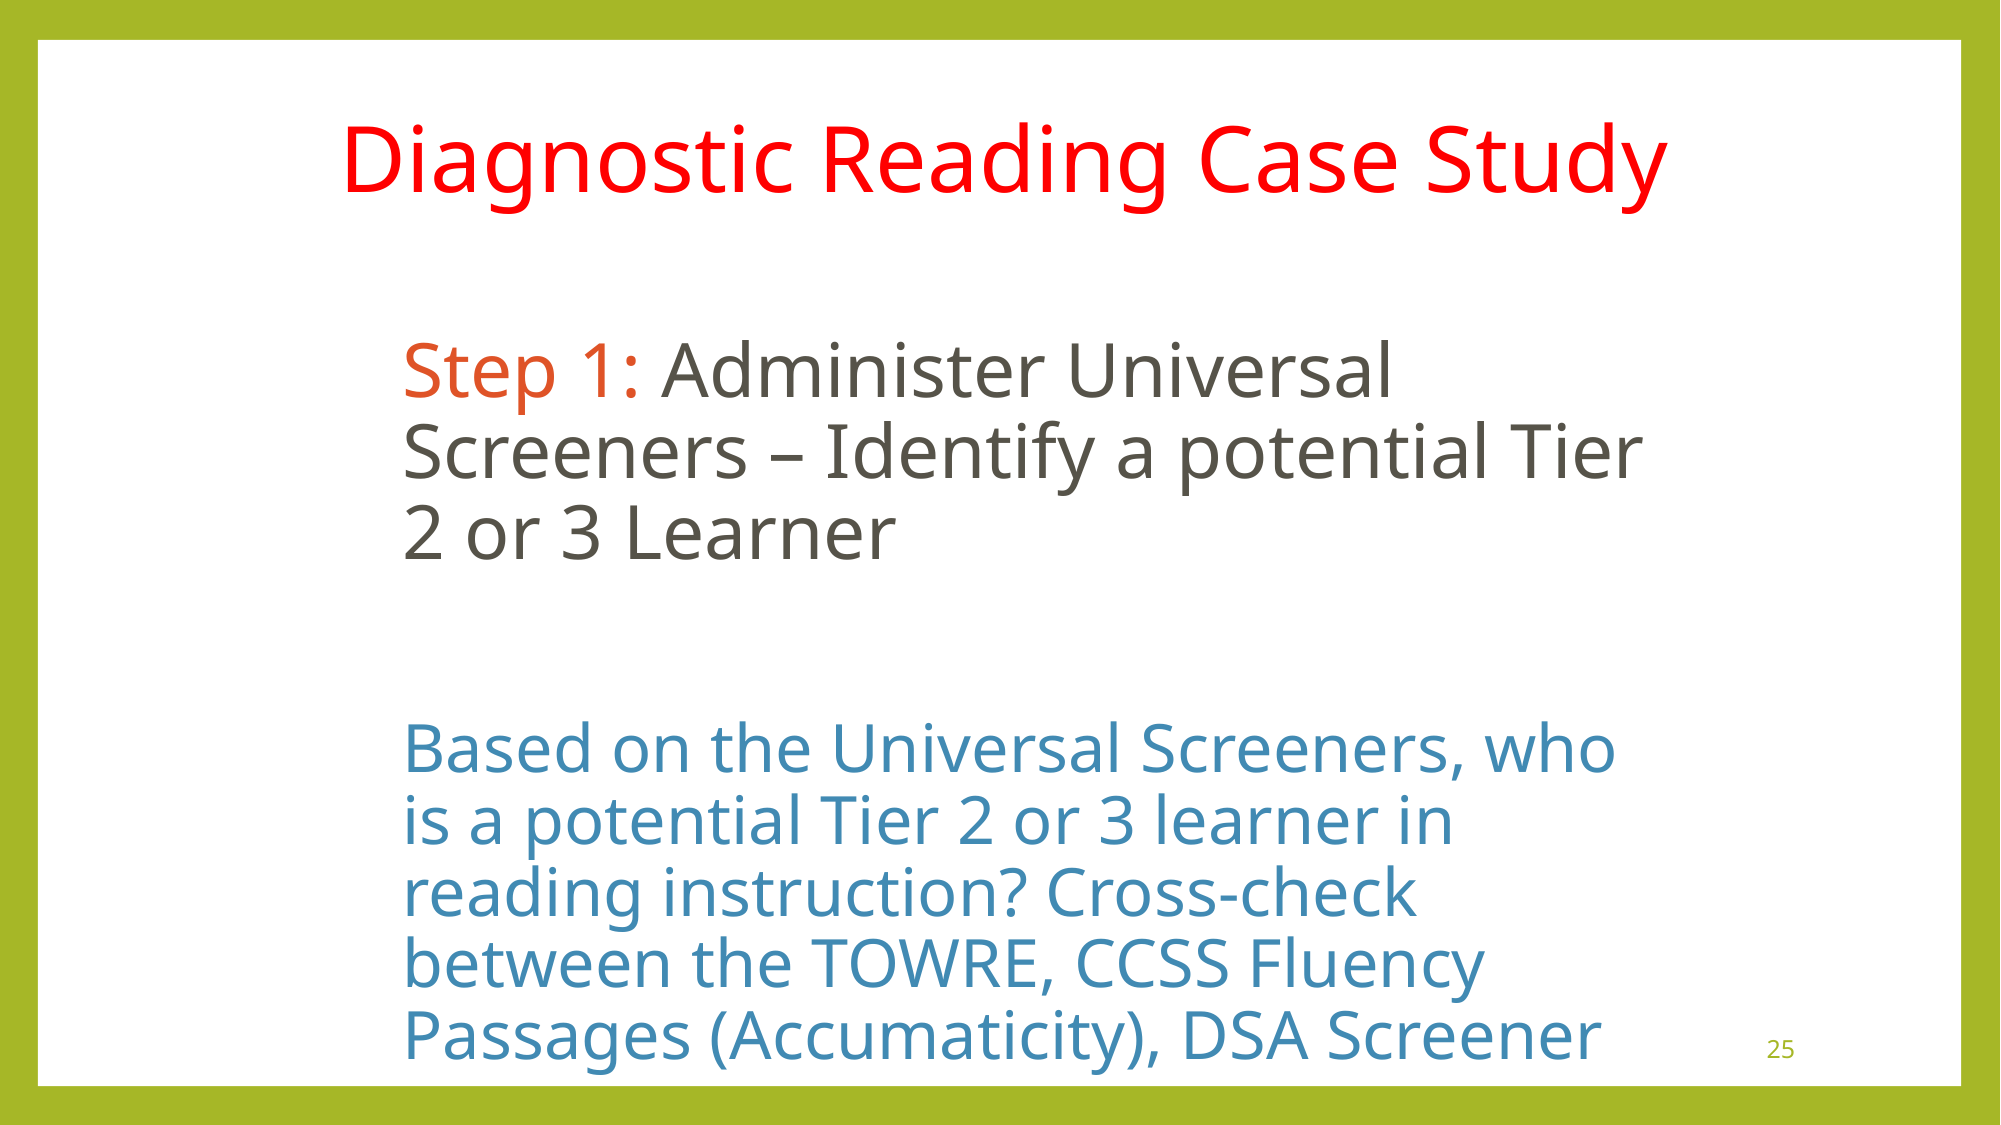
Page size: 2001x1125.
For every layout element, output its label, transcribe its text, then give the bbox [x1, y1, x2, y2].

list Step 1: Administer Universal Screeners – Identify a potential Tier 2 or 3 Learner Based on the Universal Screeners, who is a potential Tier 2 or 3 learner in reading instruction? Cross-check between the TOWRE, CCSS Fluency Passages (Accumaticity), DSA Screener [275, 324, 1663, 1062]
title Diagnostic Reading Case Study [324, 0, 1713, 325]
slide_number 25 [1530, 1020, 1811, 1081]
